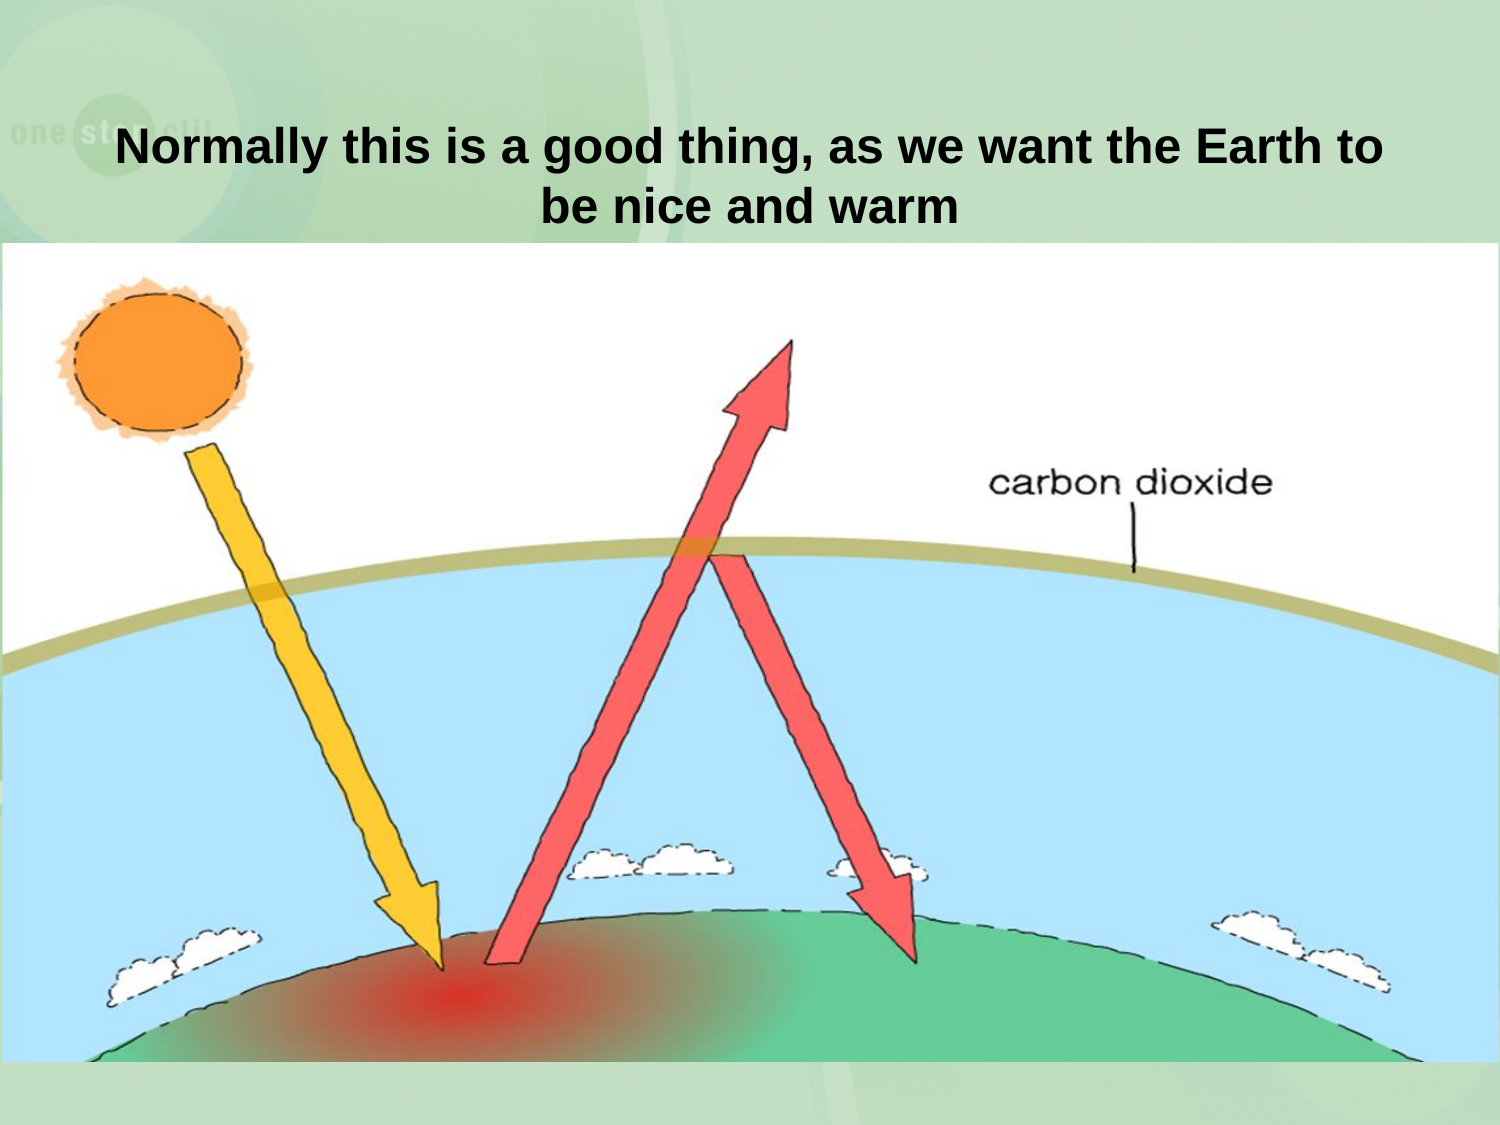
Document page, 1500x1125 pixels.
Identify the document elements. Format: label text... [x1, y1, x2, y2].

picture [0, 0, 1500, 1125]
title Normally this is a good thing, as we want the Earth to be nice and warm [75, 79, 1425, 241]
